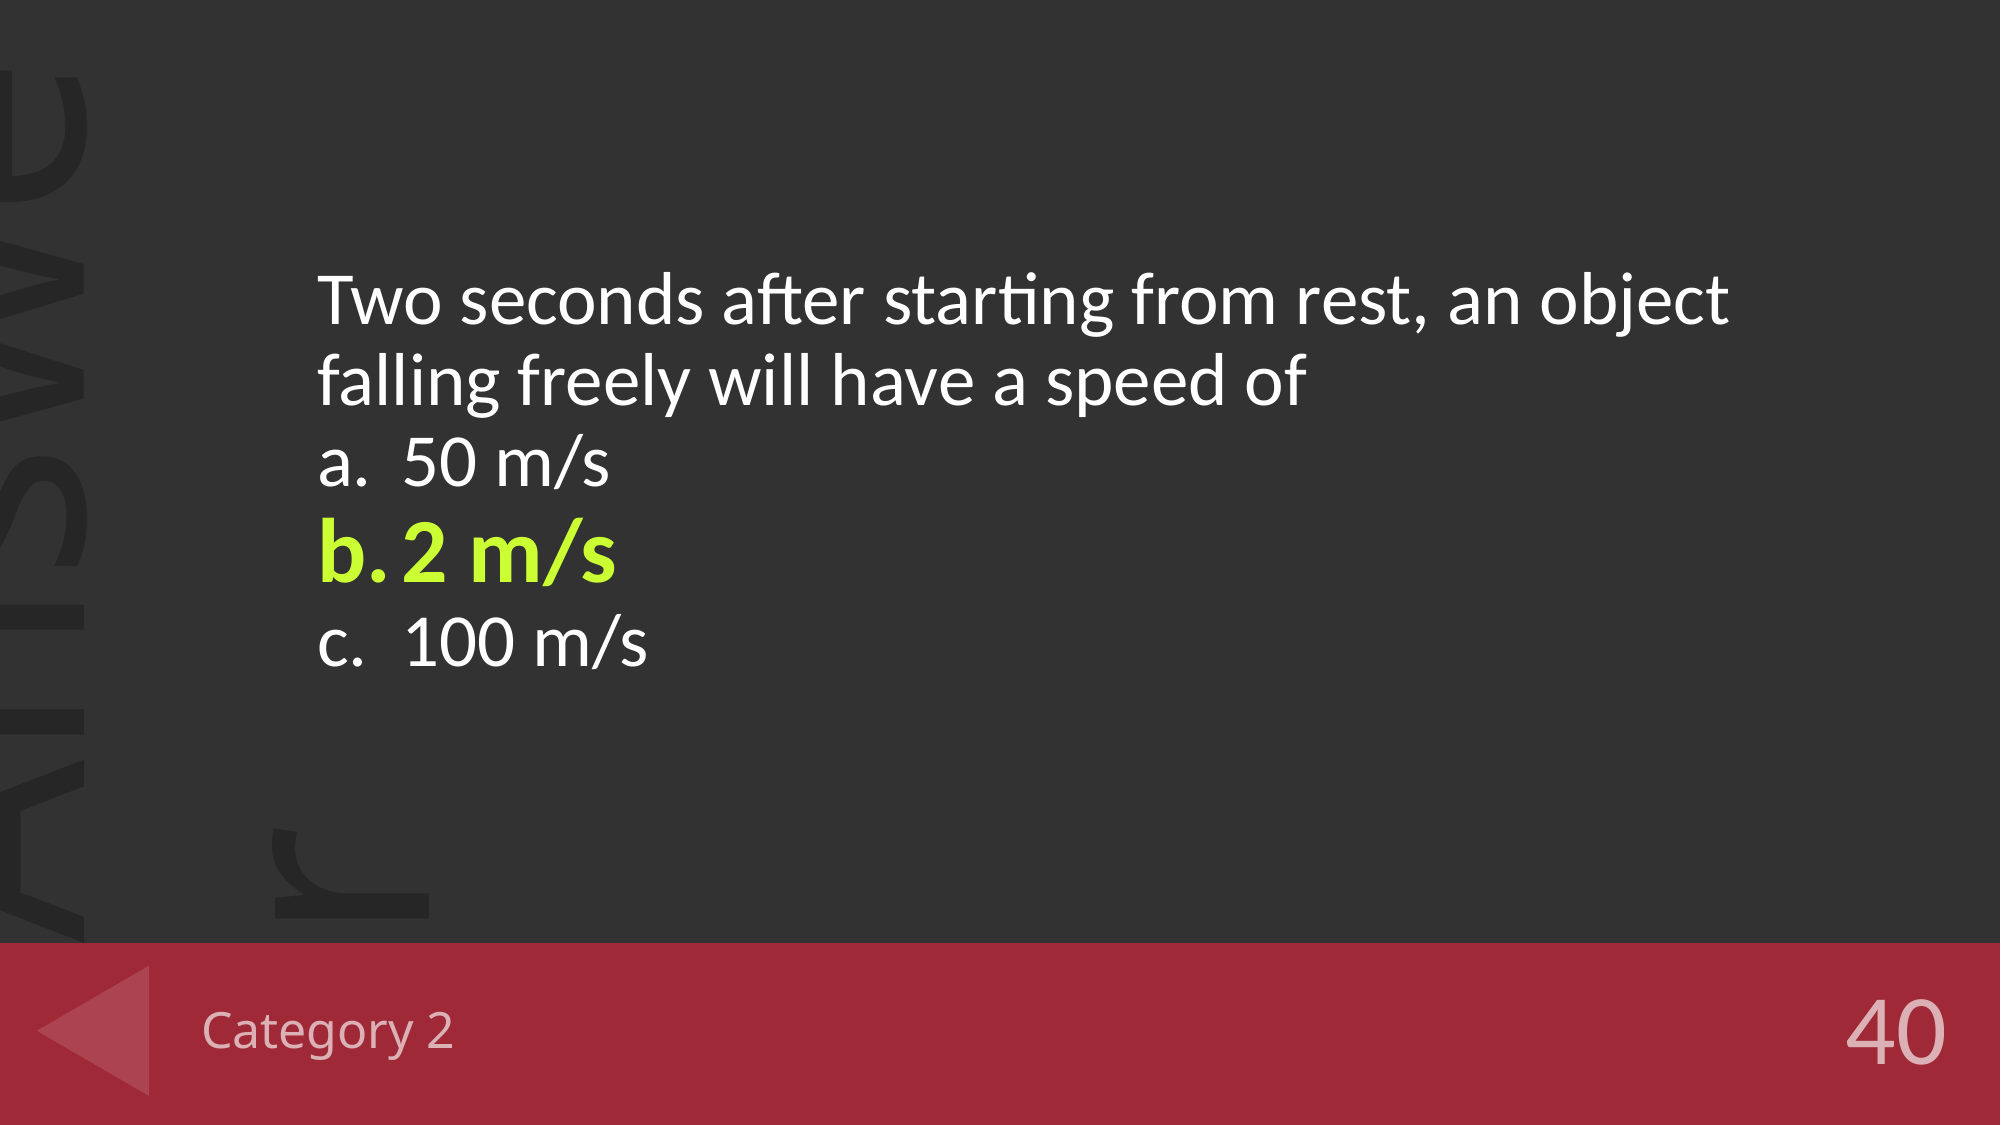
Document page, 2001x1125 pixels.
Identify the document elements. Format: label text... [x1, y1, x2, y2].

title Category 2 [185, 967, 1494, 1097]
list 40 [1494, 967, 1963, 1097]
list Two seconds after starting from rest, an object falling freely will have a speed of 50 m/s 2 m/s 100 m/s [302, 307, 1760, 636]
